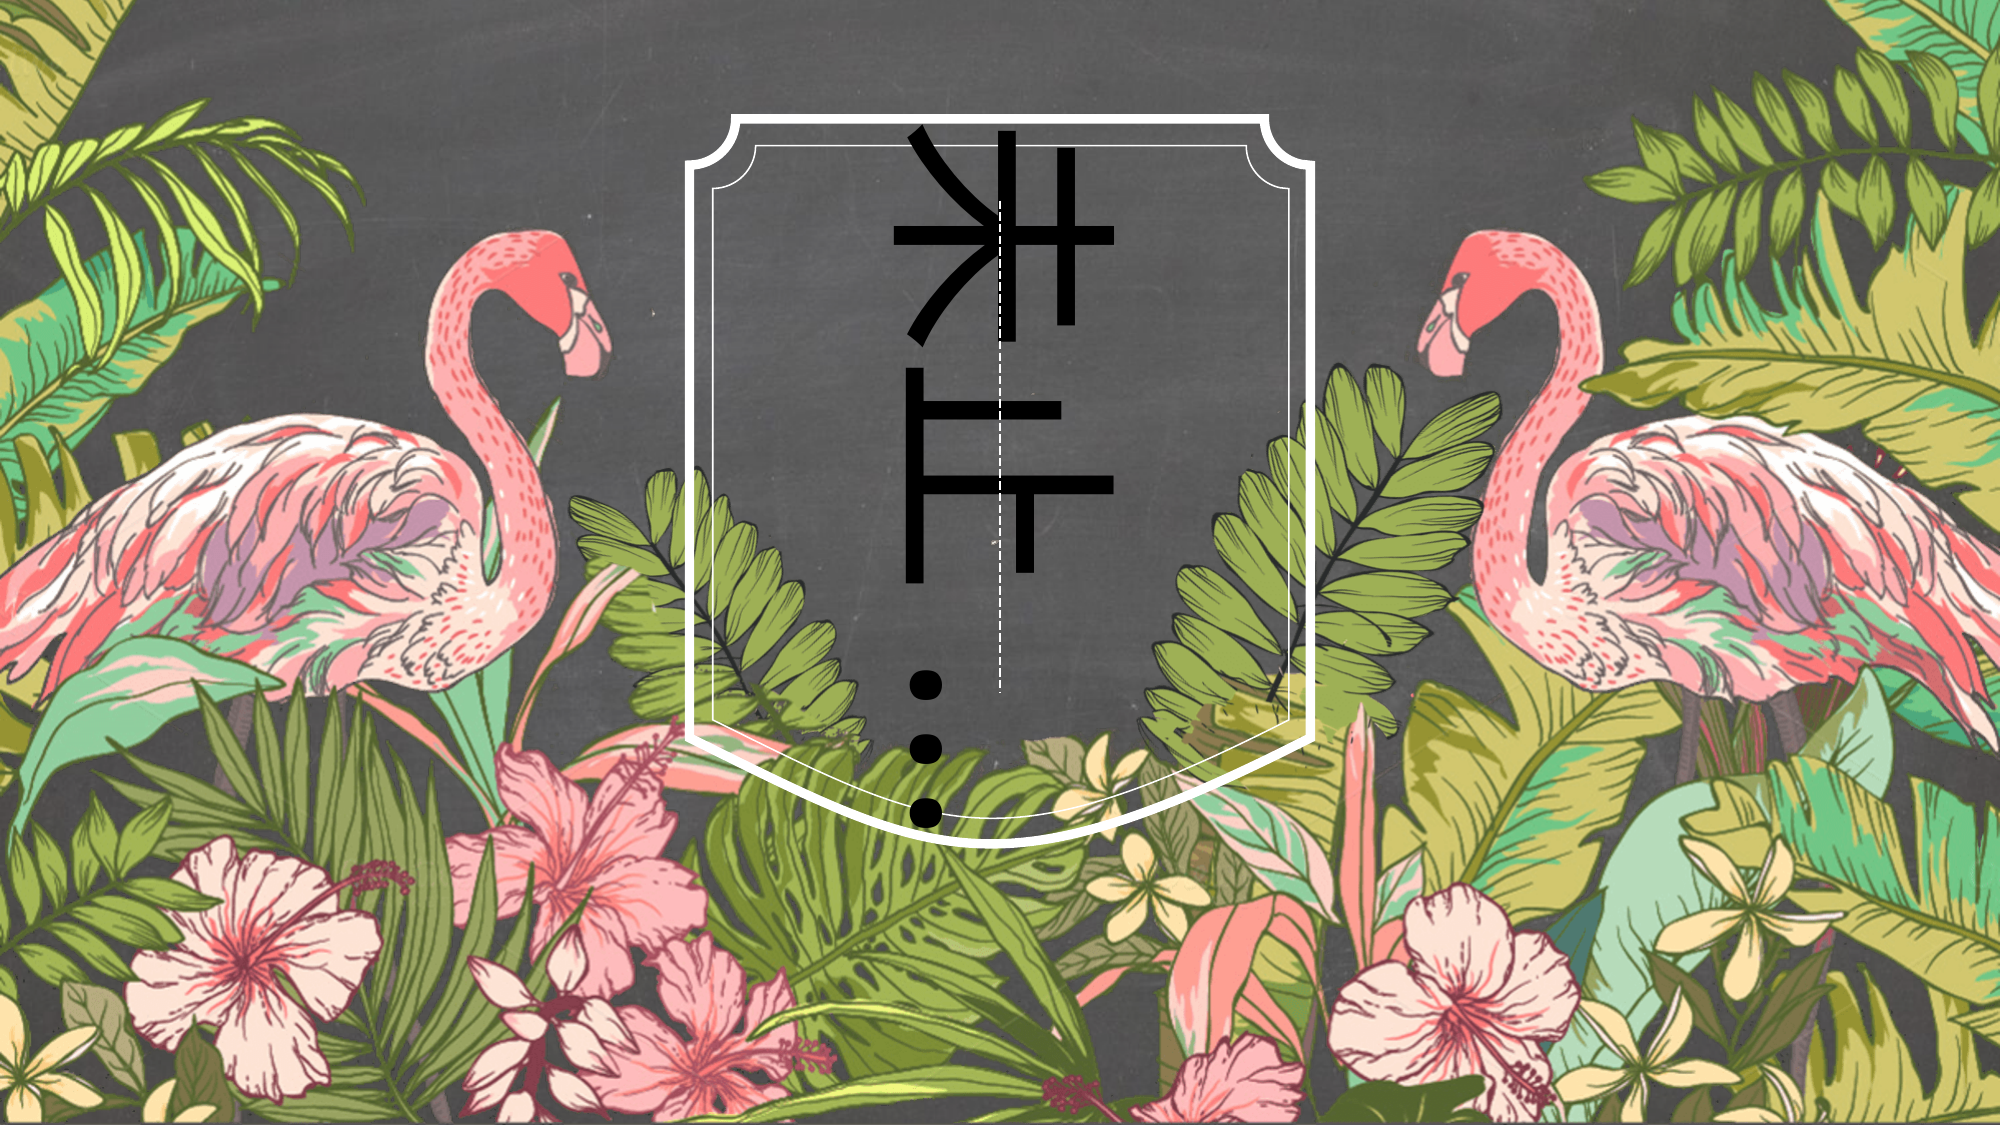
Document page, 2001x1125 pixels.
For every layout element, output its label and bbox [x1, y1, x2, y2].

picture [0, 0, 2000, 1125]
text_box [689, 118, 1311, 844]
